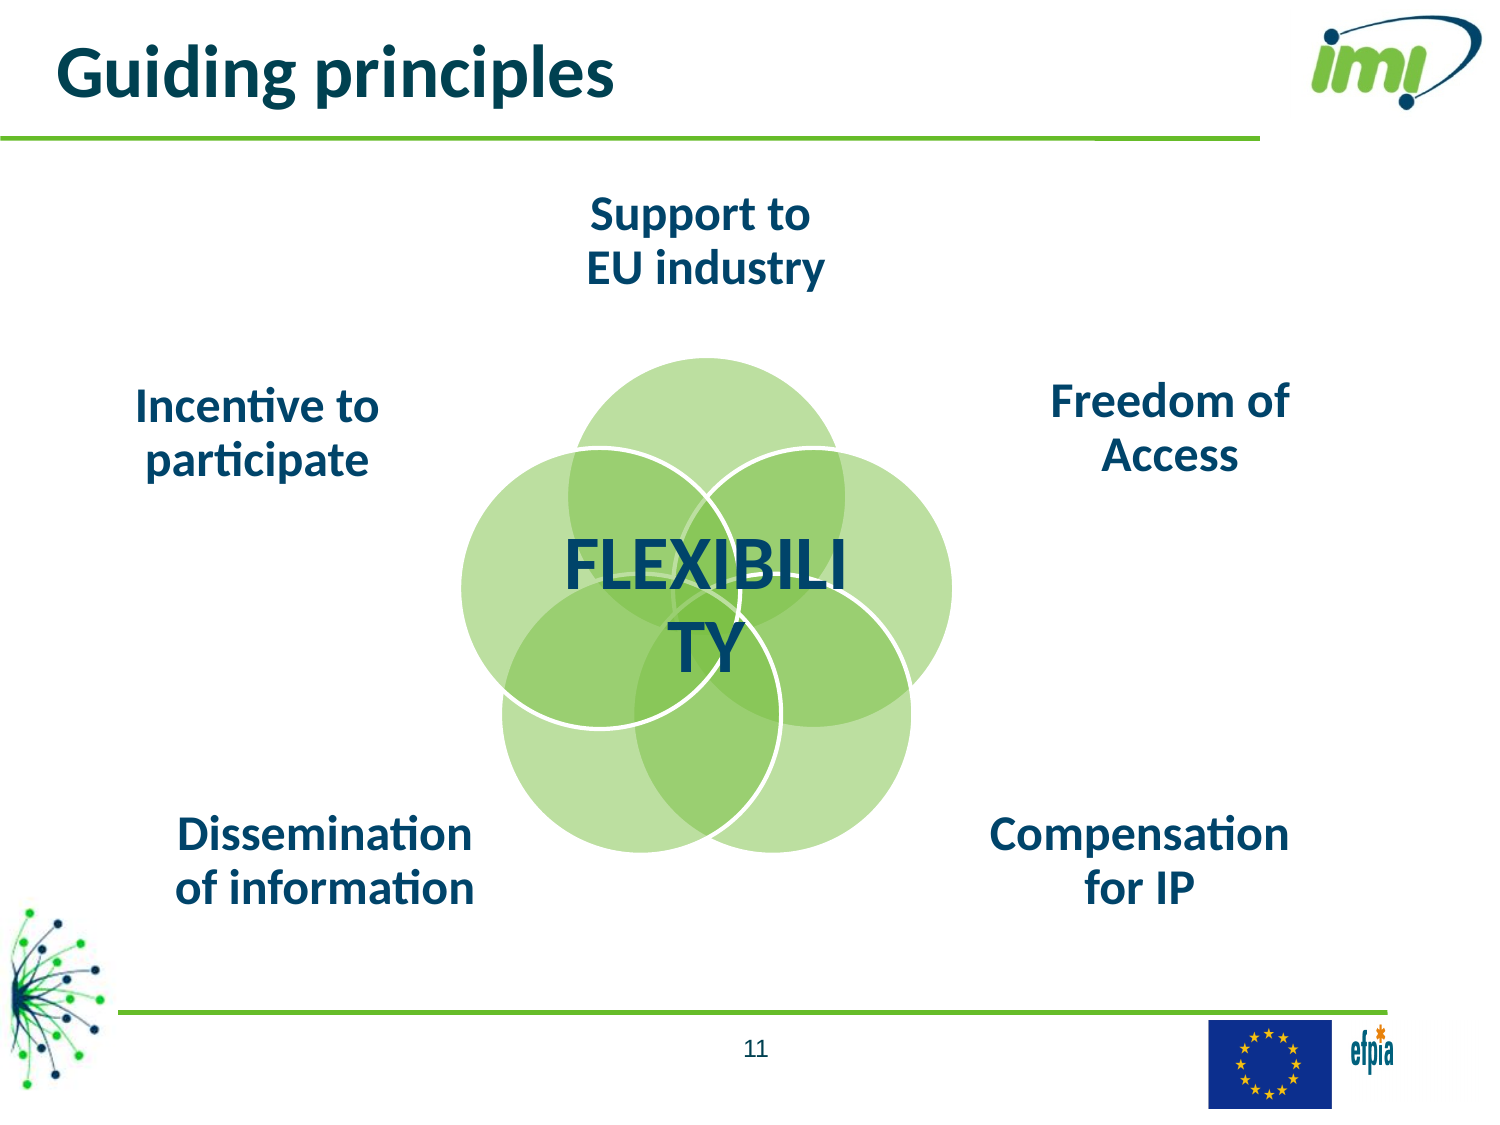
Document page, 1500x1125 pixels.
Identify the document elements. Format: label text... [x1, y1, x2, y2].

picture [0, 855, 118, 1099]
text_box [123, 271, 474, 544]
footer 11 [362, 1025, 1150, 1100]
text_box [9, 195, 1404, 1000]
picture [1461, 9, 1486, 118]
picture [1348, 1020, 1479, 1102]
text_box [1011, 320, 1295, 507]
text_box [165, 751, 498, 1000]
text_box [572, 131, 864, 358]
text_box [974, 680, 1391, 972]
text_box Guiding principles [41, 9, 1461, 126]
